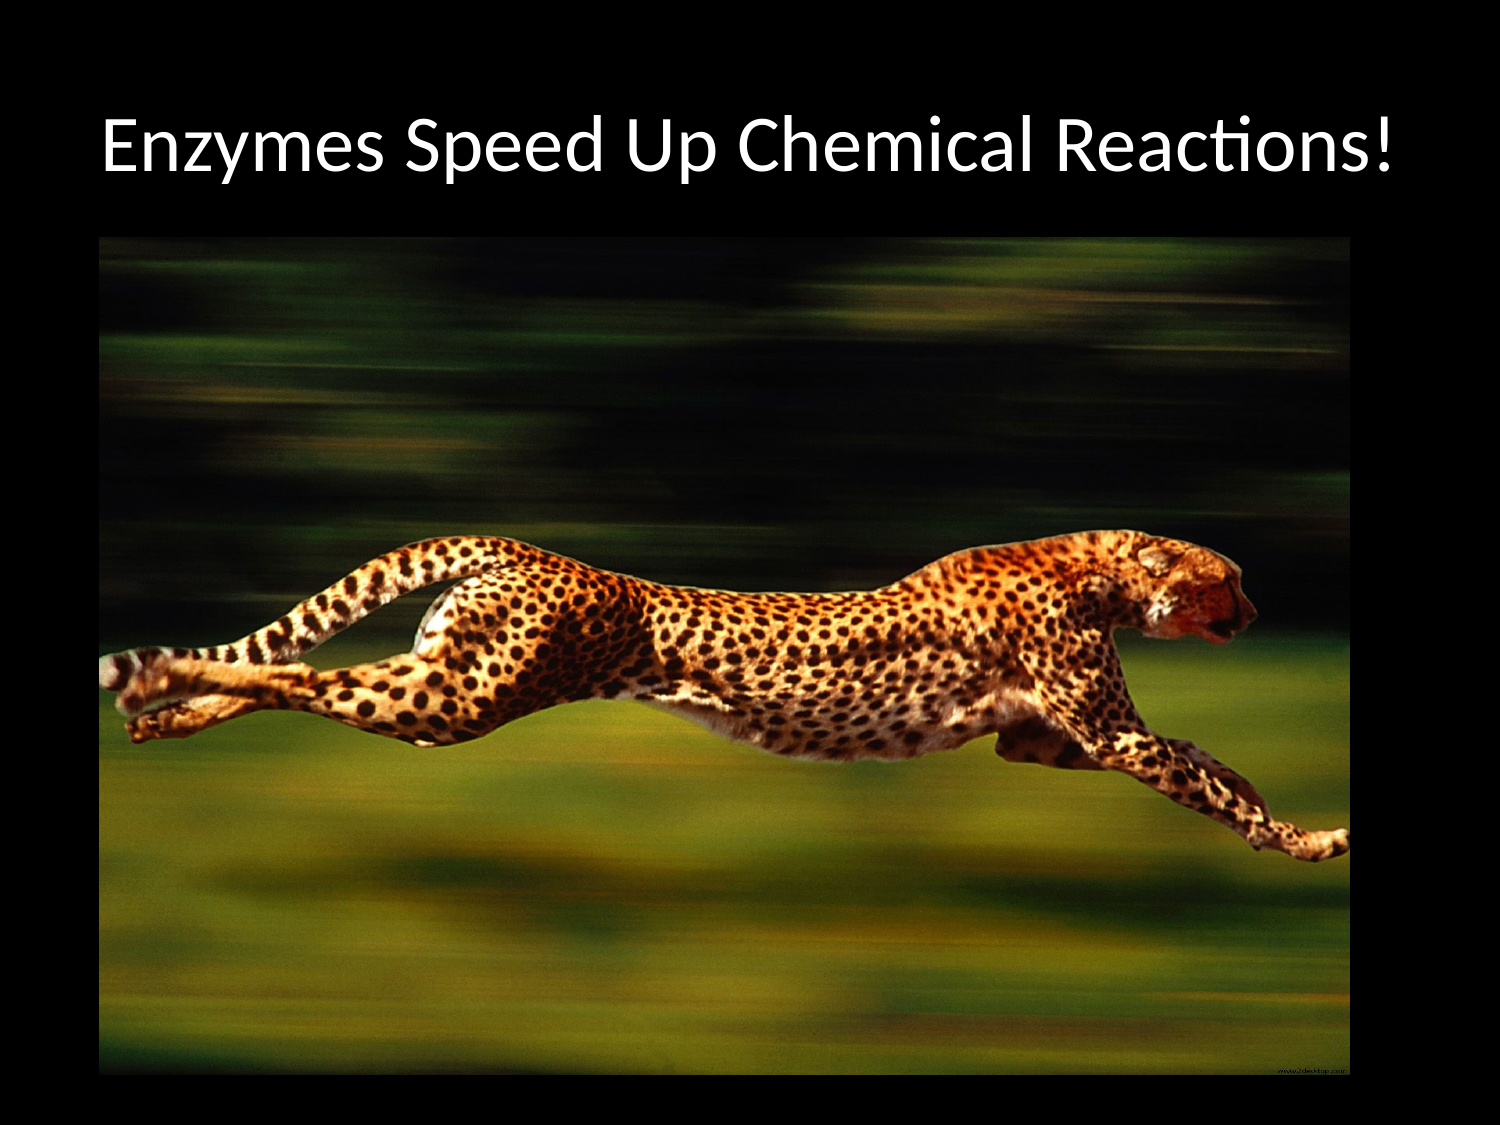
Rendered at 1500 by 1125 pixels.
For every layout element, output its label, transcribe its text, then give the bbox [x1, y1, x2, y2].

picture [99, 237, 1351, 1076]
title Enzymes Speed Up Chemical Reactions! [75, 45, 1425, 233]
